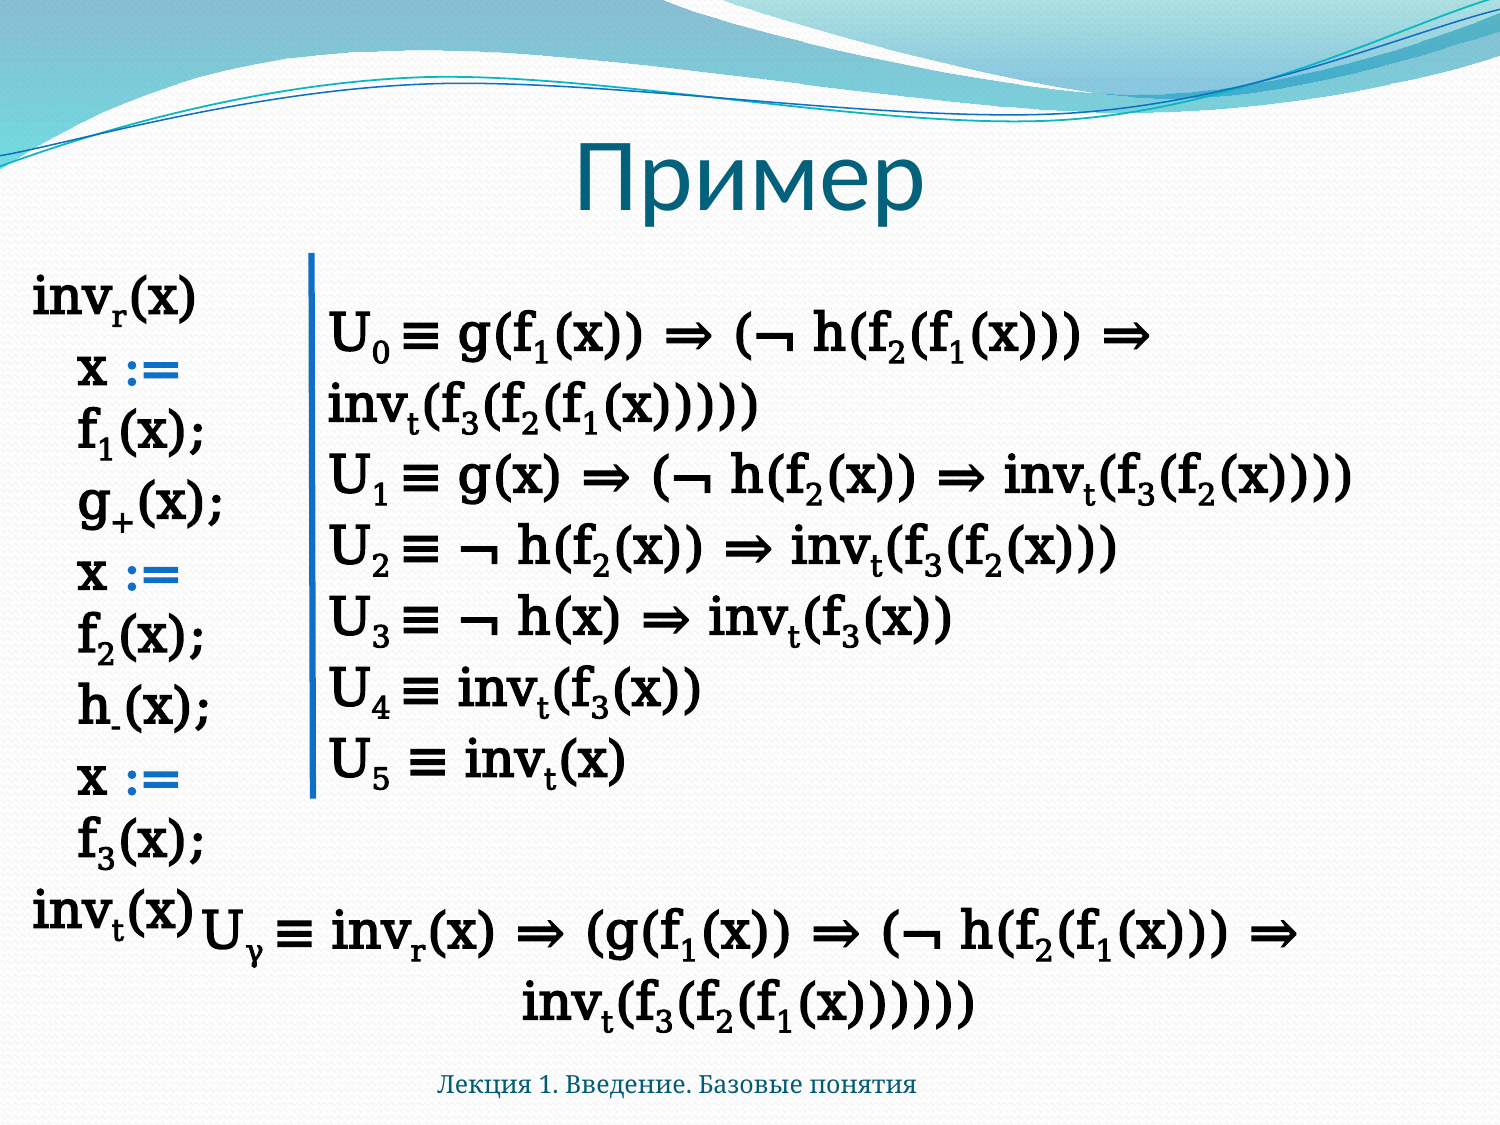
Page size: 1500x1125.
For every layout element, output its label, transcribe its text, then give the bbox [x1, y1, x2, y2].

text_box Uγ ≡ invr(x) ⇒ (g(f1(x)) ⇒ (¬ h(f2(f1(x))) ⇒ invt(f3(f2(f1(x)))))) [17, 888, 1483, 1069]
text_box U0 ≡ g(f1(x)) ⇒ (¬ h(f2(f1(x))) ⇒ invt(f3(f2(f1(x))))) U1 ≡ g(x) ⇒ (¬ h(f2(x)) ⇒ invt(f3(f2(x)))) U2 ≡ ¬ h(f2(x)) ⇒ invt(f3(f2(x))) U3 ≡ ¬ h(x) ⇒ invt(f3(x)) U4 ≡ invt(f3(x)) U5 ≡ invt(x) [312, 290, 1483, 876]
list invr(x) x := f1(x); g+(x); x := f2(x); h-(x); x := f3(x); invt(x) [17, 254, 312, 846]
title Пример [17, 44, 1483, 232]
footer Лекция 1. Введение. Базовые понятия [437, 1069, 988, 1103]
